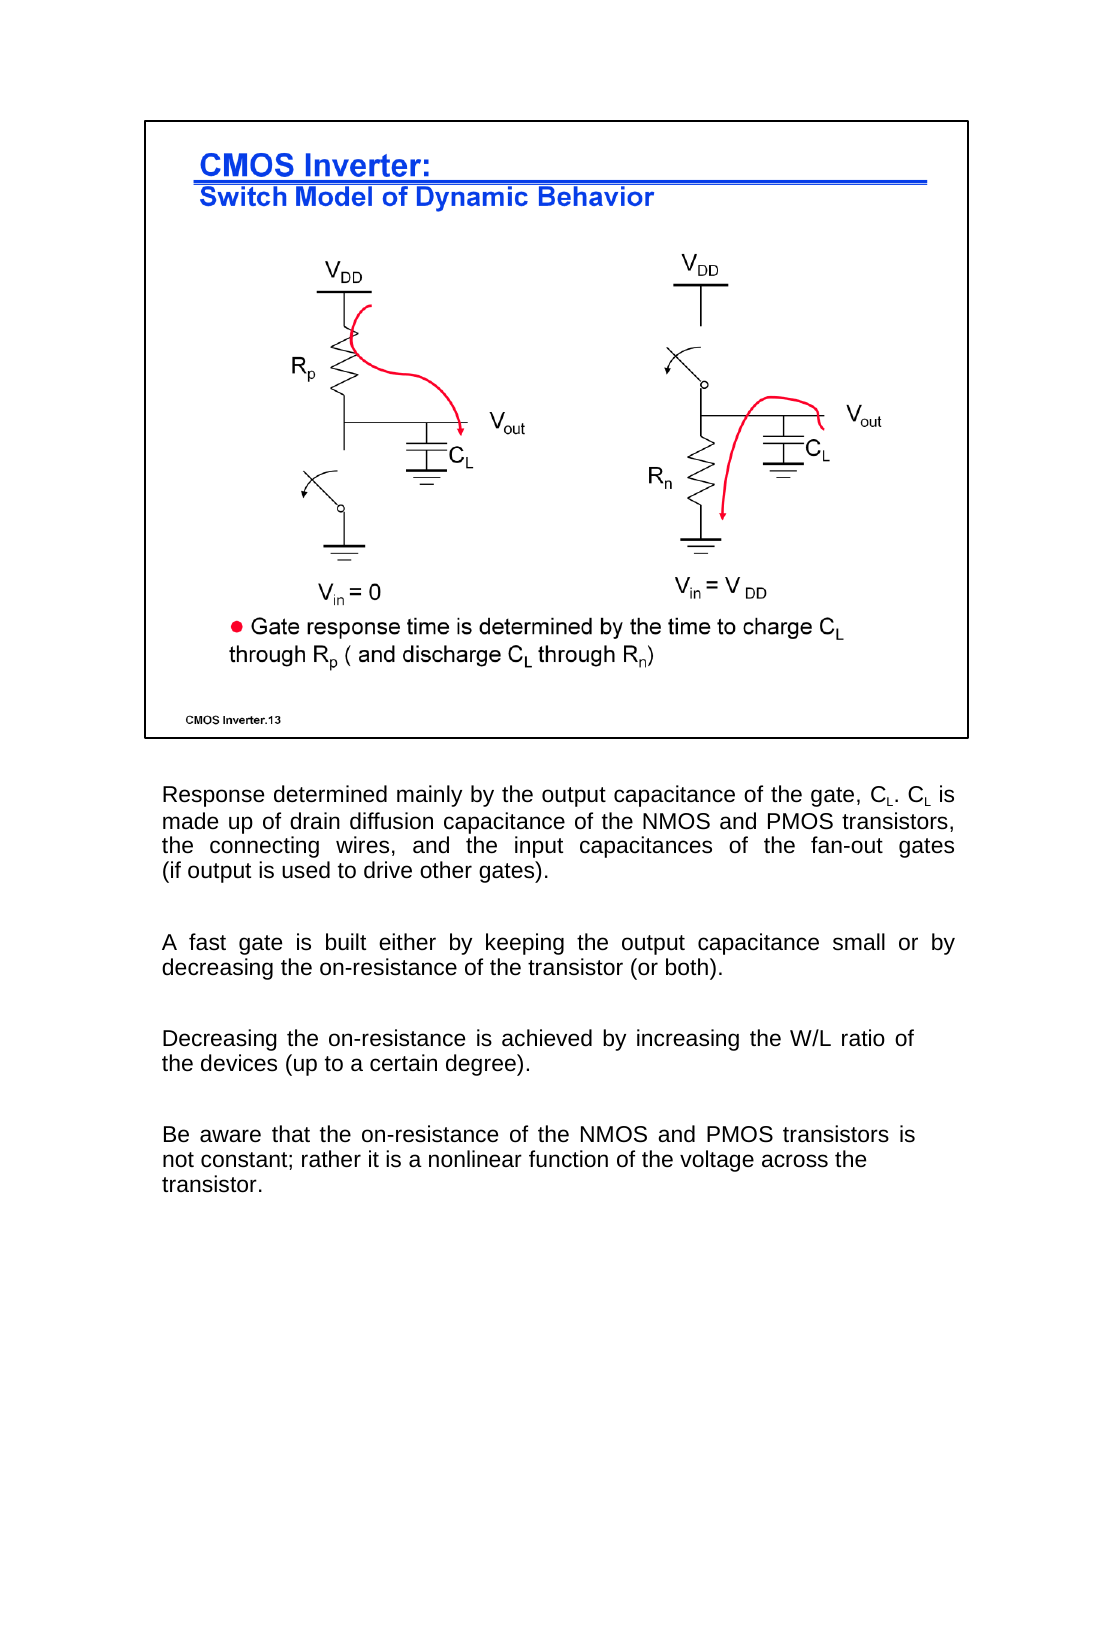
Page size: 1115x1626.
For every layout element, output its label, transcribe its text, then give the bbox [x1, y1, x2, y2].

text_box Response determined mainly by the output capacitance of the gate, CL. CL is made up of drain diffusion capacitance of the NMOS and PMOS transistors, the connecting wires, and the input capacitances of the fan-out gates (if output is used to drive other gates). [159, 784, 955, 886]
text_box Decreasing the on-resistance is achieved by increasing the W/L ratio of the devices (up to a certain degree). [159, 1026, 955, 1079]
text_box A fast gate is built either by keeping the output capacitance small or by decreasing the on-resistance of the transistor (or both). [159, 929, 956, 982]
text_box [145, 120, 968, 738]
text_box Be aware that the on-resistance of the NMOS and PMOS transistors is not constant; rather it is a nonlinear function of the voltage across the transistor. [159, 1122, 955, 1175]
